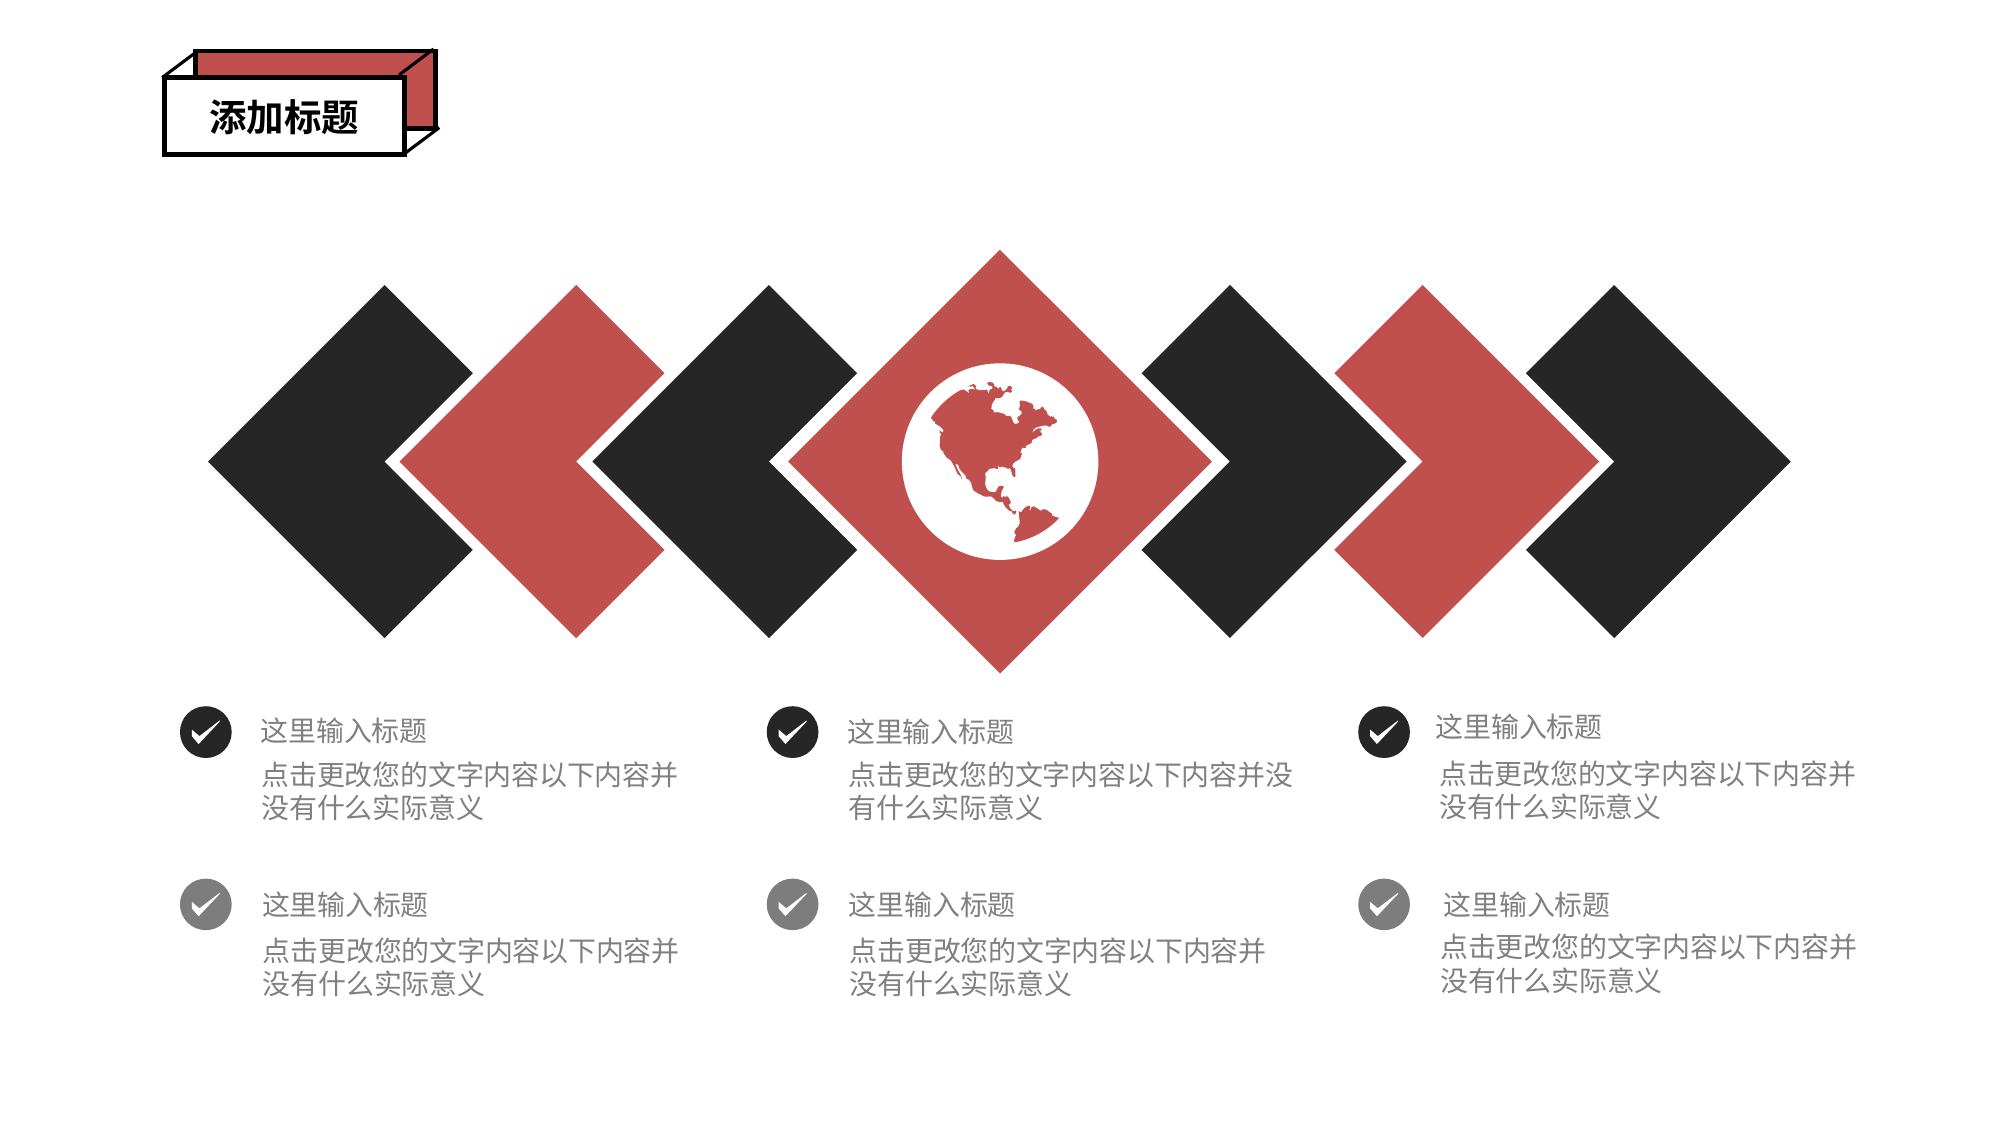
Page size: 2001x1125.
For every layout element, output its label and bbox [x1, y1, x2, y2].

text_box [834, 873, 1285, 1017]
text_box [254, 336, 451, 587]
text_box [766, 878, 819, 931]
text_box [451, 336, 644, 587]
text_box [1489, 336, 1740, 587]
text_box [766, 706, 819, 759]
text_box [1105, 336, 1360, 587]
text_box [1429, 873, 1876, 1014]
text_box [1358, 706, 1410, 759]
text_box [246, 707, 711, 842]
text_box [1358, 878, 1410, 931]
text_box [179, 878, 232, 931]
text_box [247, 876, 698, 1017]
text_box [832, 707, 1318, 842]
text_box [162, 48, 440, 155]
text_box [644, 336, 894, 587]
text_box [850, 311, 1150, 612]
text_box [179, 706, 232, 759]
text_box [1420, 706, 1875, 841]
text_box [1360, 336, 1489, 587]
